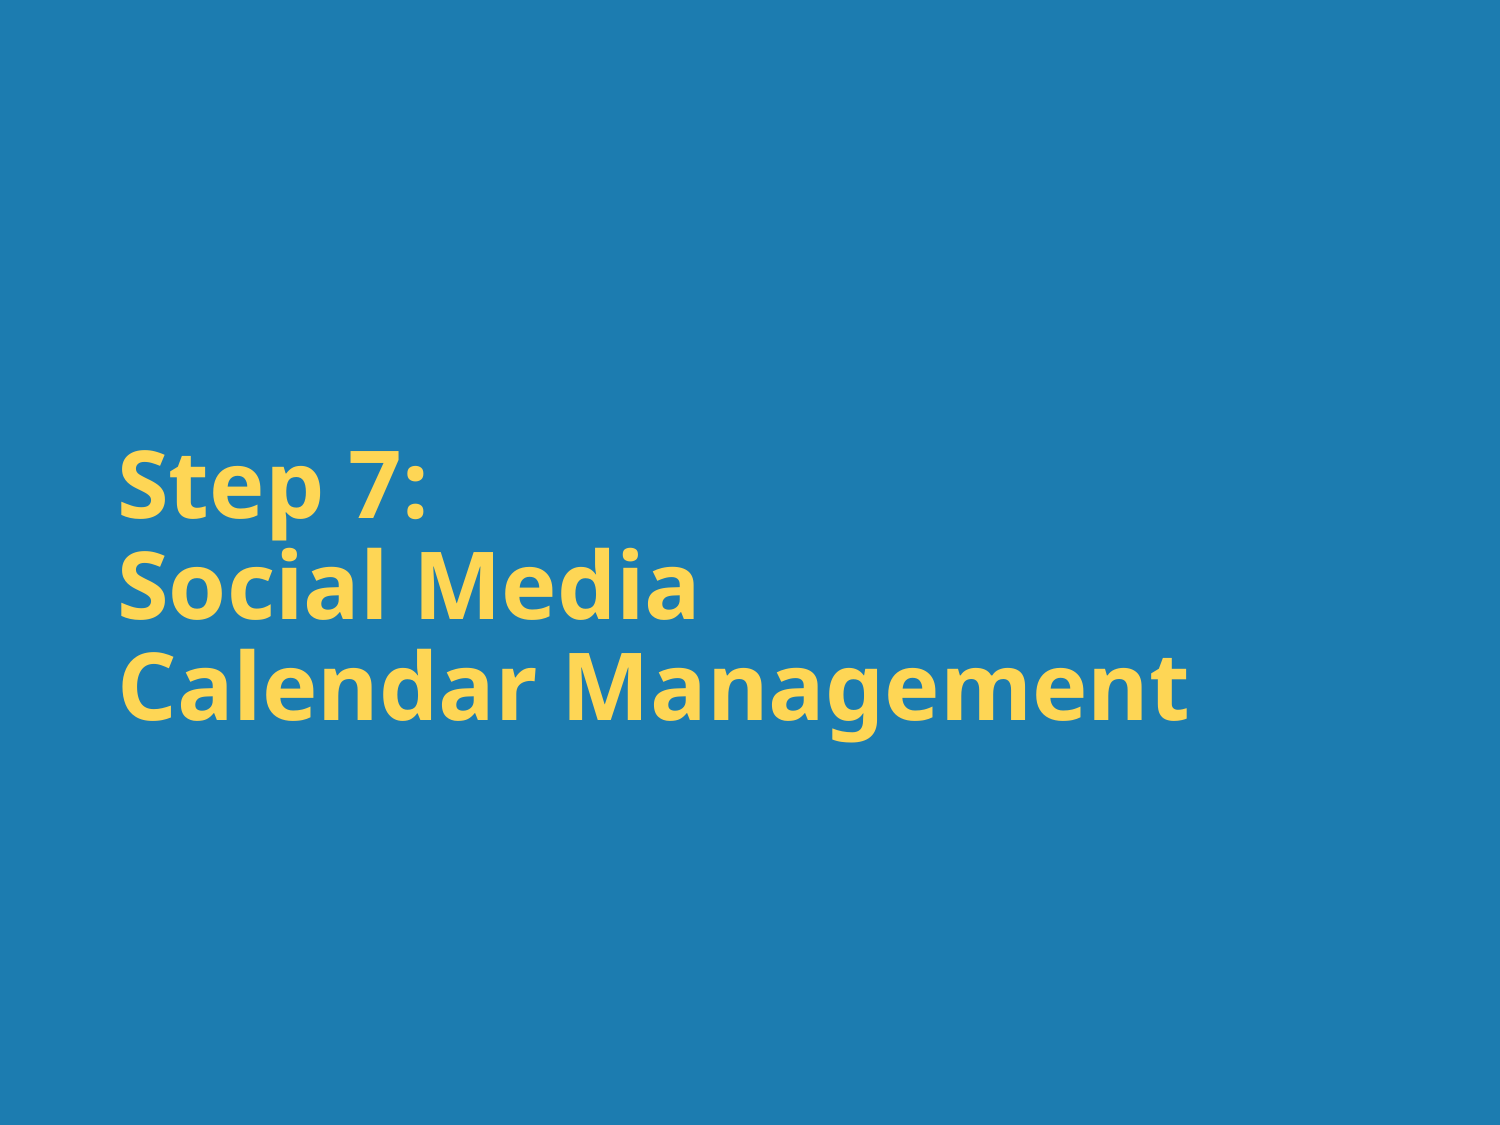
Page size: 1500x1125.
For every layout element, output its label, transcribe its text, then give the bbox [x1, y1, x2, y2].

title Step 7: Social Media Calendar Management [102, 280, 1397, 749]
